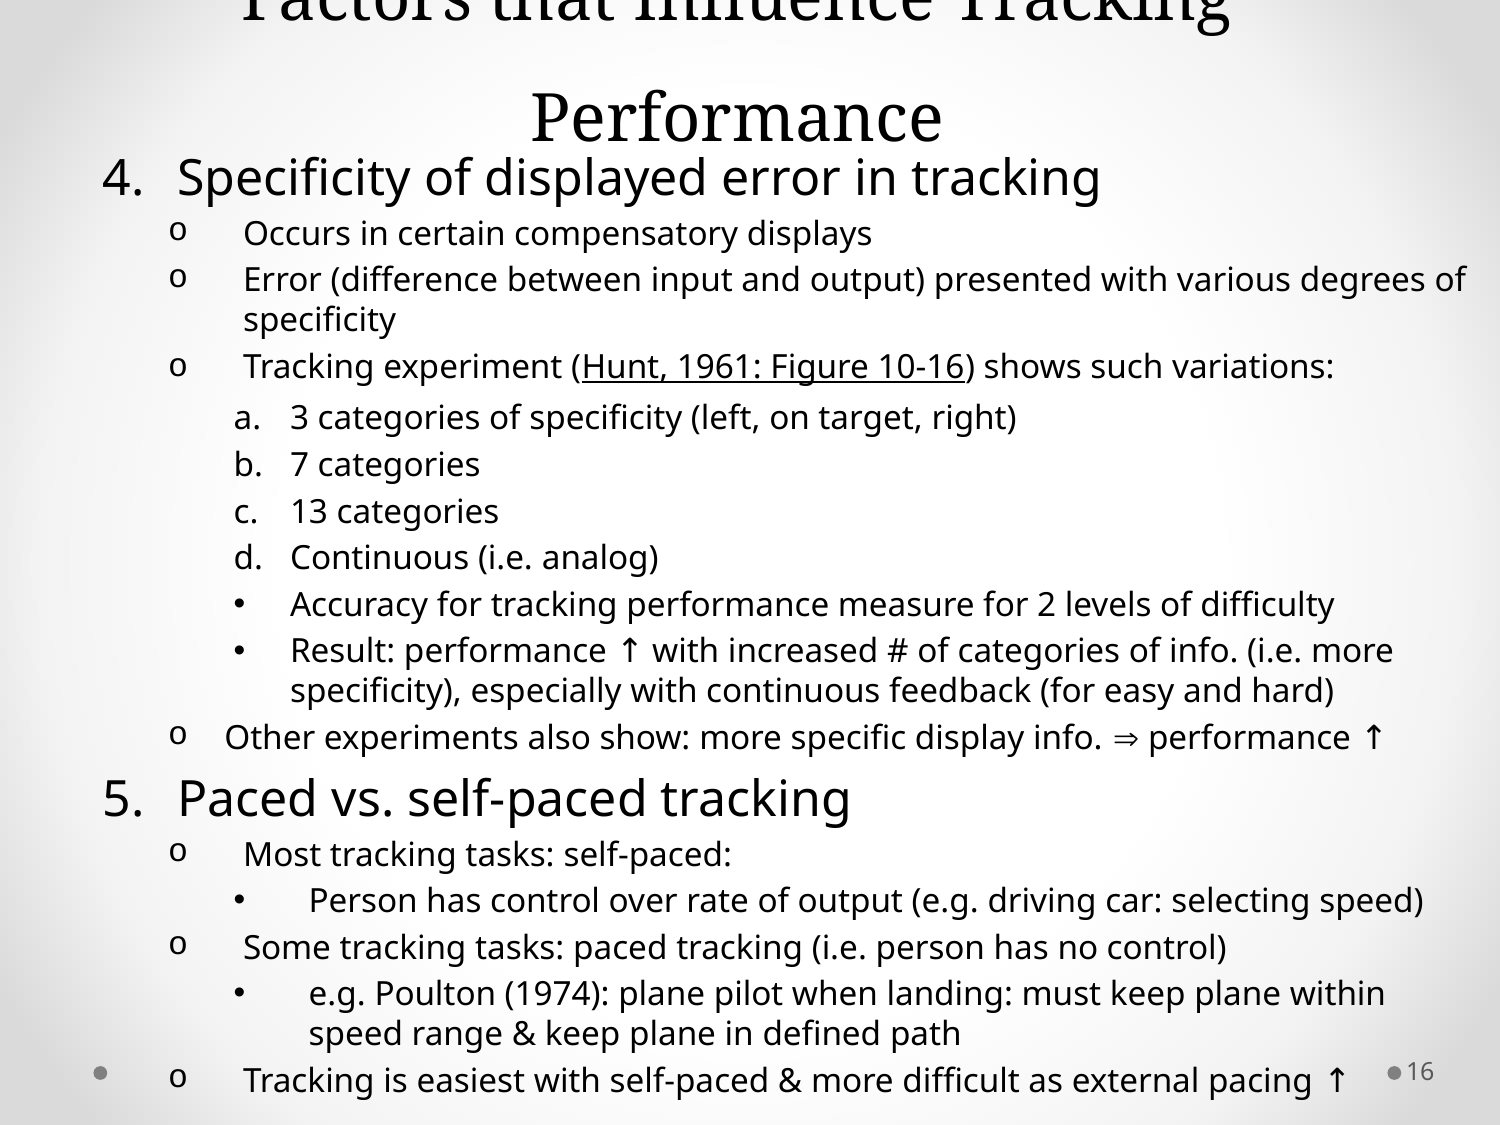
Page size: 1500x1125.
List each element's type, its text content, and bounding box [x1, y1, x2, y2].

title Factors that Influence Tracking Performance [62, 62, 1413, 163]
list Specificity of displayed error in tracking Occurs in certain compensatory displays Error (difference between input and output) presented with various degrees of specificity Tracking experiment (Hunt, 1961: Figure 10-16) shows such variations: 3 categories of specificity (left, on target, right) 7 categories 13 categories Continuous (i.e. analog) Accuracy for tracking performance measure for 2 levels of difficulty Result: performance ↑ with increased # of categories of info. (i.e. more specificity), especially with continuous feedback (for easy and hard) Other experiments also show: more specific display info.  performance ↑ Paced vs. self-paced tracking Most tracking tasks: self-paced: Person has control over rate of output (e.g. driving car: selecting speed) Some tracking tasks: paced tracking (i.e. person has no control) e.g. Poulton (1974): plane pilot when landing: must keep plane within speed range & keep plane in defined path Tracking is easiest with self-paced & more difficult as external pacing ↑ [87, 137, 1500, 1125]
slide_number 16 [1401, 1042, 1494, 1103]
picture [0, 1, 1500, 1125]
